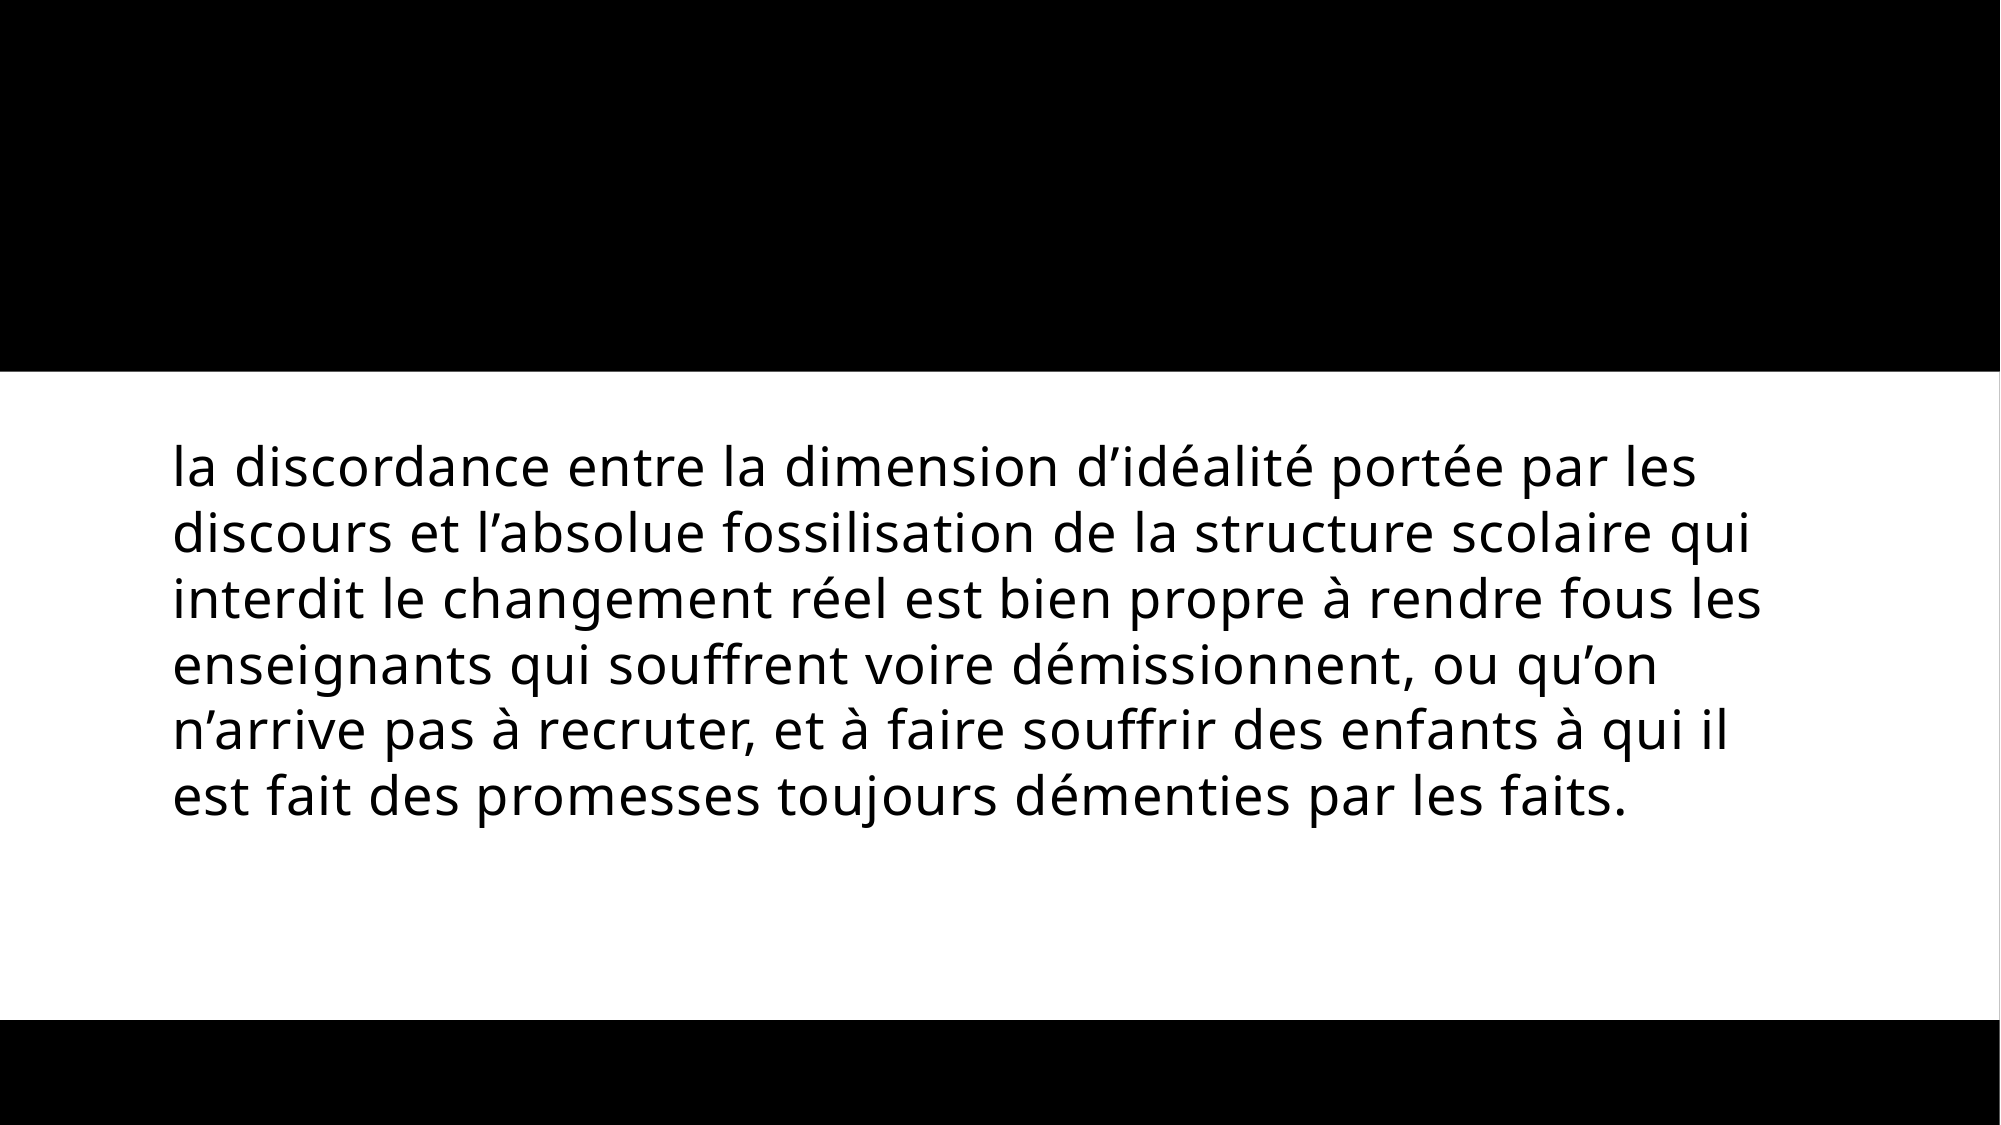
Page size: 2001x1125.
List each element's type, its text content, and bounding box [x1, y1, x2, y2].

list la discordance entre la dimension d’idéalité portée par les discours et l’absolue fossilisation de la structure scolaire qui interdit le changement réel est bien propre à rendre fous les enseignants qui souffrent voire démissionnent, ou qu’on n’arrive pas à recruter, et à faire souffrir des enfants à qui il est fait des promesses toujours démenties par les faits. [157, 424, 1842, 959]
text_box [0, 370, 2000, 1021]
text_box [0, 1021, 2000, 1125]
text_box [0, 0, 2000, 370]
